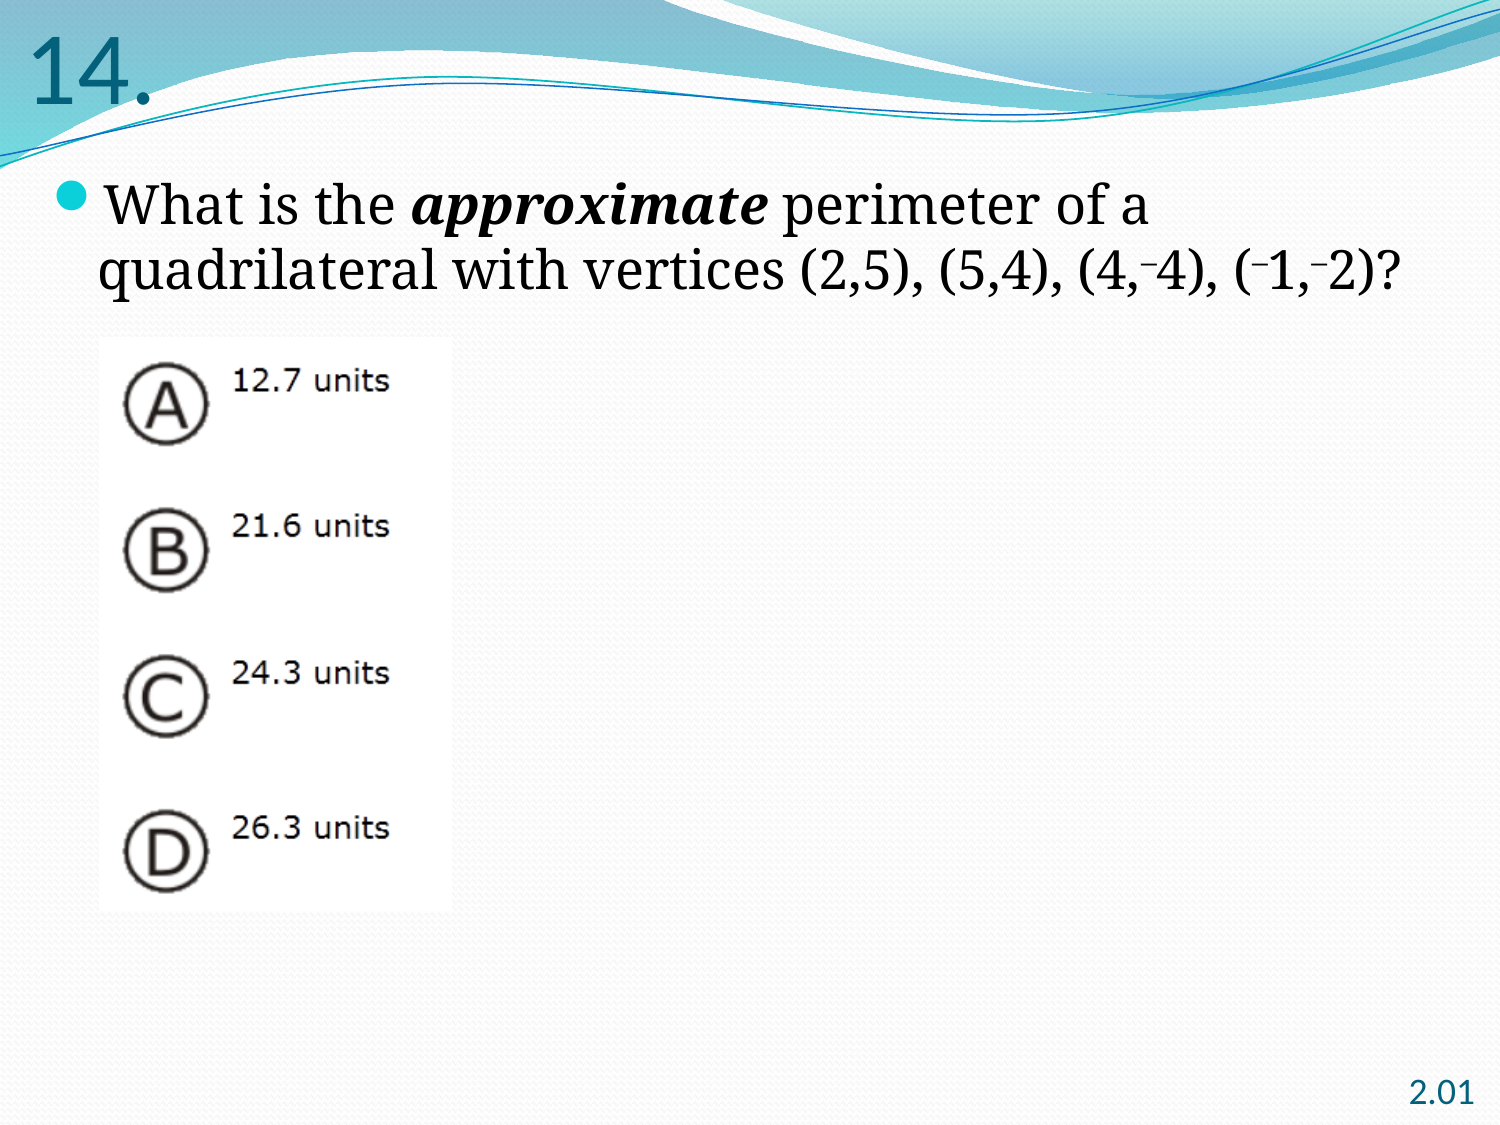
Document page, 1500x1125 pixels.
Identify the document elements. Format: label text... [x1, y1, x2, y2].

picture [99, 337, 452, 912]
list What is the approximate perimeter of a quadrilateral with vertices (2,5), (5,4), (4,–4), (–1,–2)? [37, 162, 1472, 338]
title 14. [24, 0, 1375, 125]
text_box 2.01 [124, 924, 1475, 1113]
